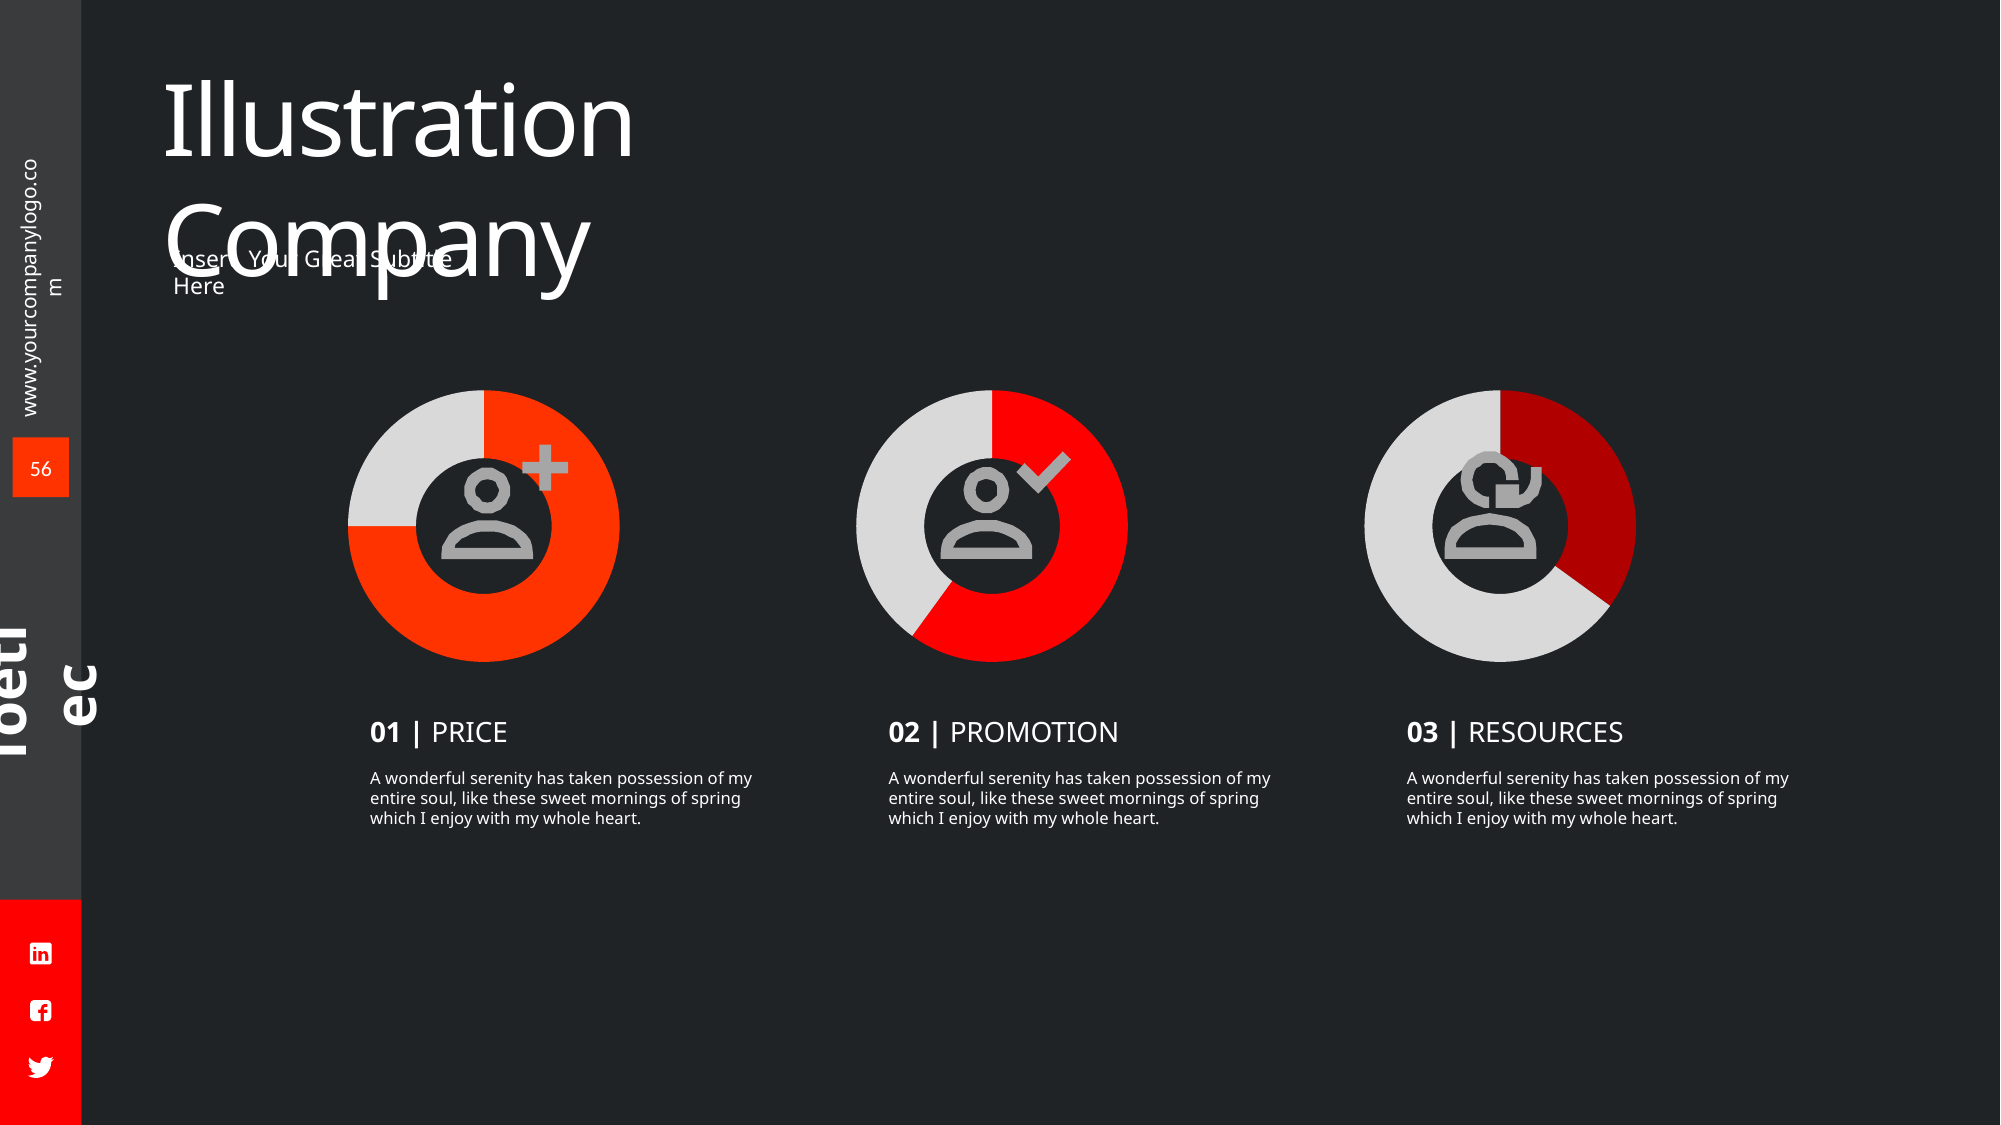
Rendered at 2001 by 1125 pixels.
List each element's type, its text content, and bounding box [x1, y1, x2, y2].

chart [1288, 384, 1713, 668]
chart [779, 384, 1205, 668]
slide_number 56 [12, 437, 69, 498]
text_box 01 | PRICE A wonderful serenity has taken possession of my entire soul, like these sweet mornings of spring which I enjoy with my whole heart. [355, 707, 770, 836]
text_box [441, 444, 569, 560]
text_box Insert Your Great Subtitle Here [158, 237, 512, 307]
text_box Illustration Company [147, 116, 677, 236]
text_box 03 | RESOURCES A wonderful serenity has taken possession of my entire soul, like these sweet mornings of spring which I enjoy with my whole heart. [1392, 707, 1807, 836]
text_box 02 | PROMOTION A wonderful serenity has taken possession of my entire soul, like these sweet mornings of spring which I enjoy with my whole heart. [873, 707, 1288, 836]
chart [271, 384, 697, 668]
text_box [940, 451, 1071, 559]
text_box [1444, 451, 1542, 559]
